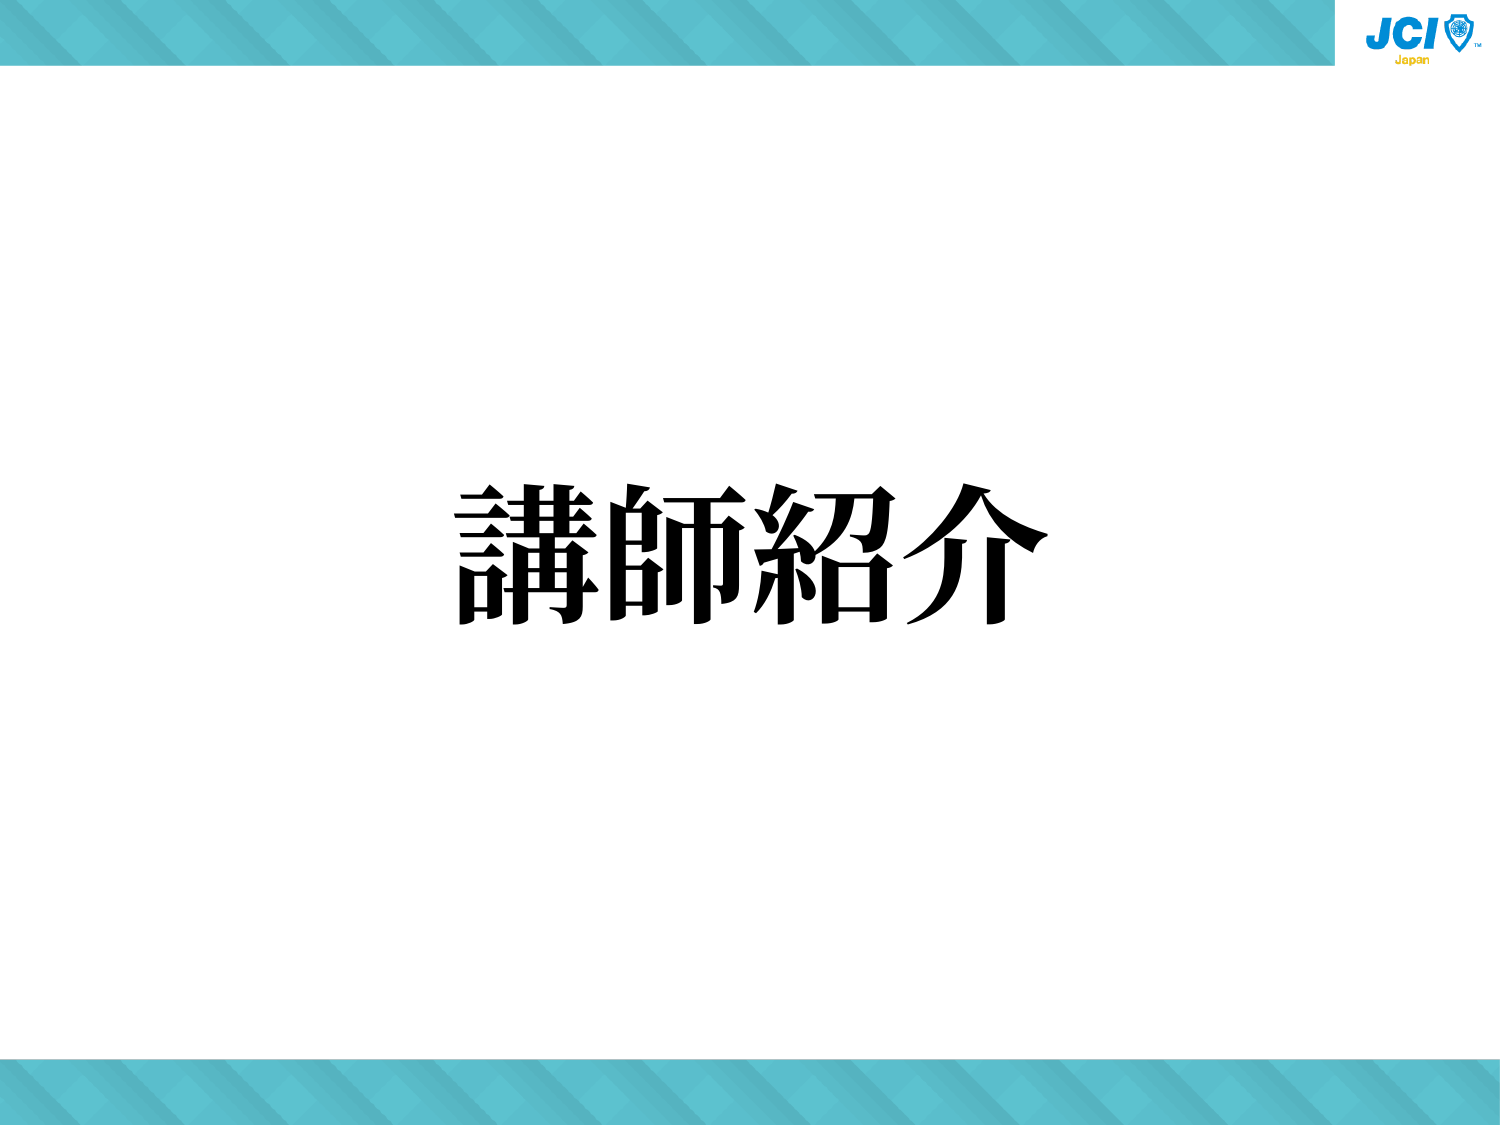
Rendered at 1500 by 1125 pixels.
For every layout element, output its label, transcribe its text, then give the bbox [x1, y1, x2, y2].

text_box 講師紹介 [112, 141, 1388, 984]
picture [0, 0, 1500, 1125]
